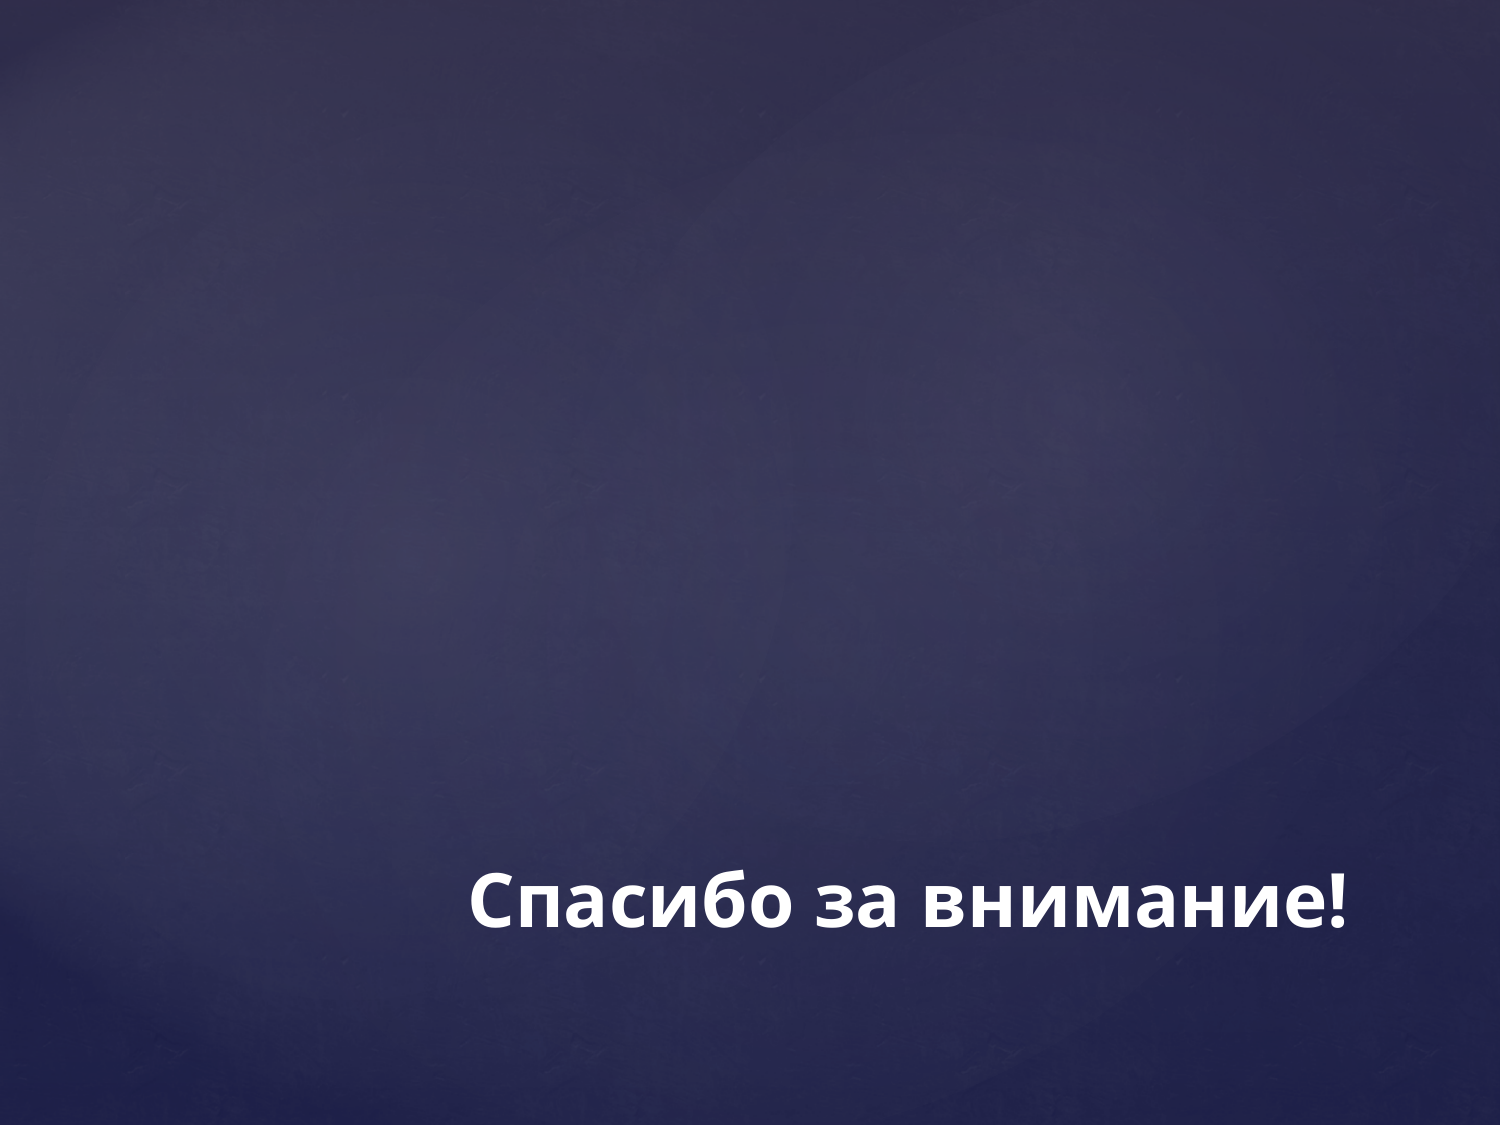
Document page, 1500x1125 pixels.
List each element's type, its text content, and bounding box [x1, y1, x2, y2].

title Спасибо за внимание! [127, 800, 1365, 950]
